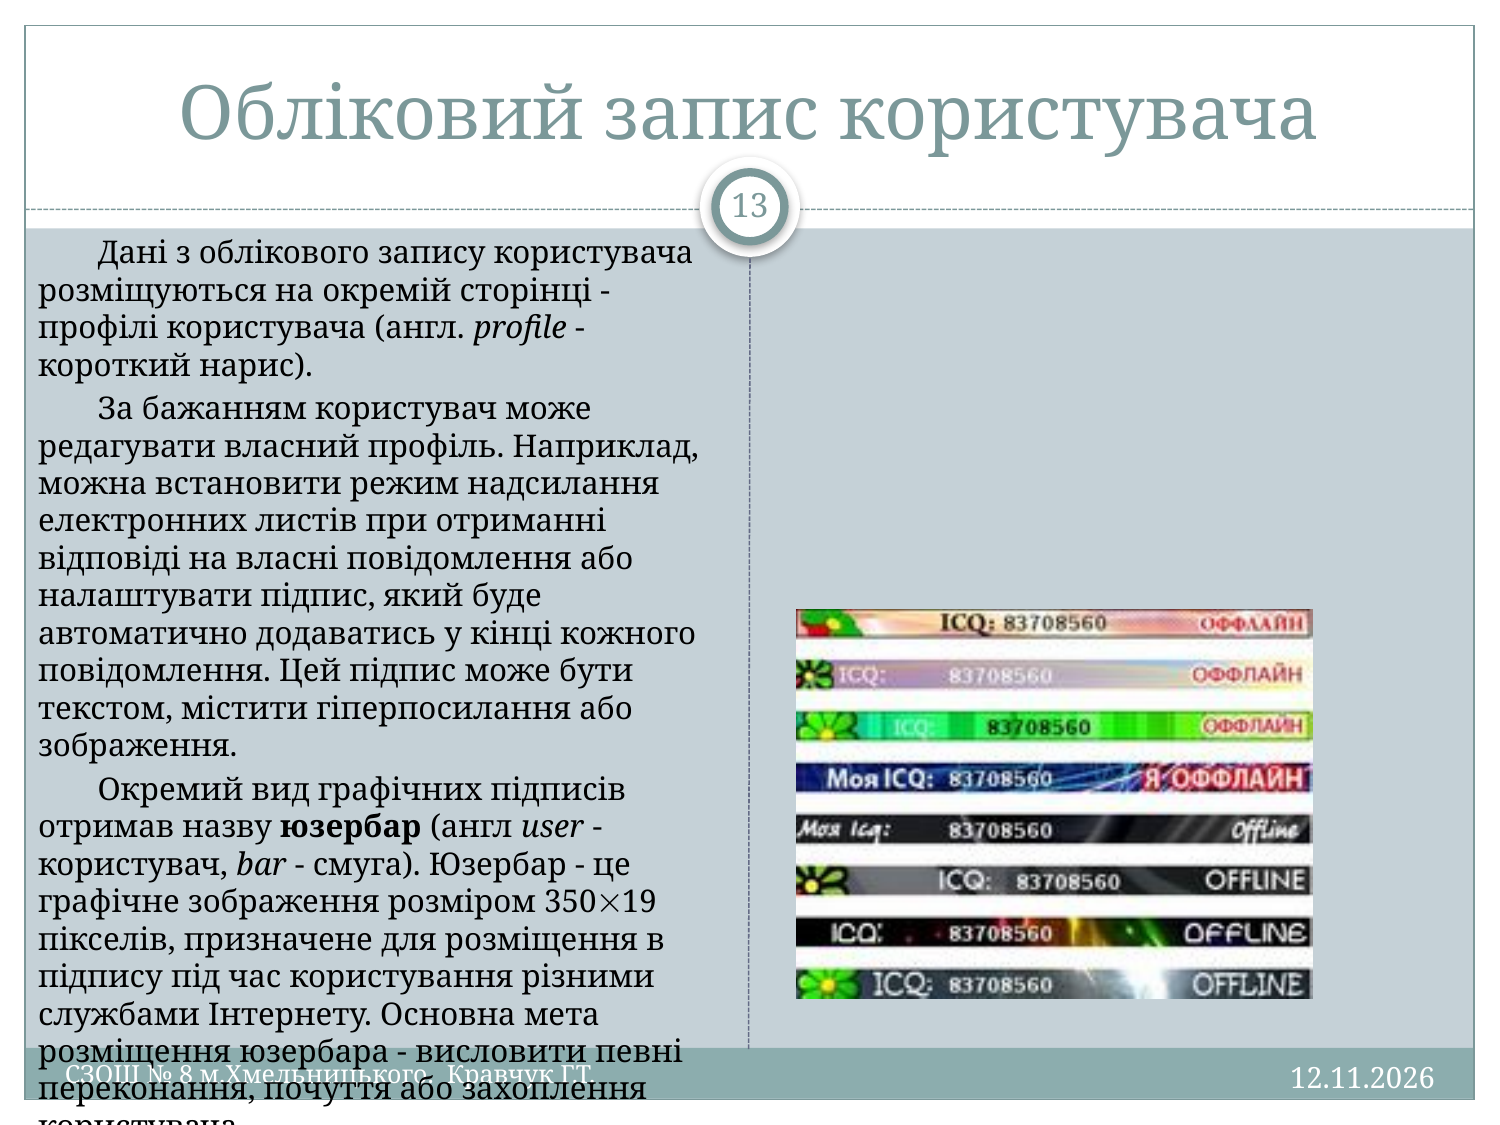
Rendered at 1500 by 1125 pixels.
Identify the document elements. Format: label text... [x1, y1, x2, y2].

list Дані з облікового запису користувача розміщуються на окремій сторінці - профілі користувача (англ. profile - короткий нарис). За бажанням користувач може редагувати власний профіль. Наприклад, можна встановити режим надсилання електронних листів при отриманні відповіді на власні повідомлення або налаштувати підпис, який буде автоматично додаватись у кінці кожного повідомлення. Цей підпис може бути текстом, містити гіперпосилання або зображення. Окремий вид графічних підписів отримав назву юзербар (англ user - користувач, bar - смуга). Юзербар - це графічне зображення розміром 35019 пікселів, призначене для розміщення в підпису під час користування різними службами Інтернету. Основна мета розміщення юзербара - висловити певні переконання, почуття або захоплення користувача. [23, 224, 750, 1043]
footer СЗОШ № 8 м.Хмельницького. Кравчук Г.Т. [50, 1051, 638, 1112]
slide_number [950, 1051, 1450, 1112]
slide_number 13 [712, 170, 788, 243]
title Обліковий запис користувача [49, 37, 1450, 162]
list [796, 609, 1313, 999]
